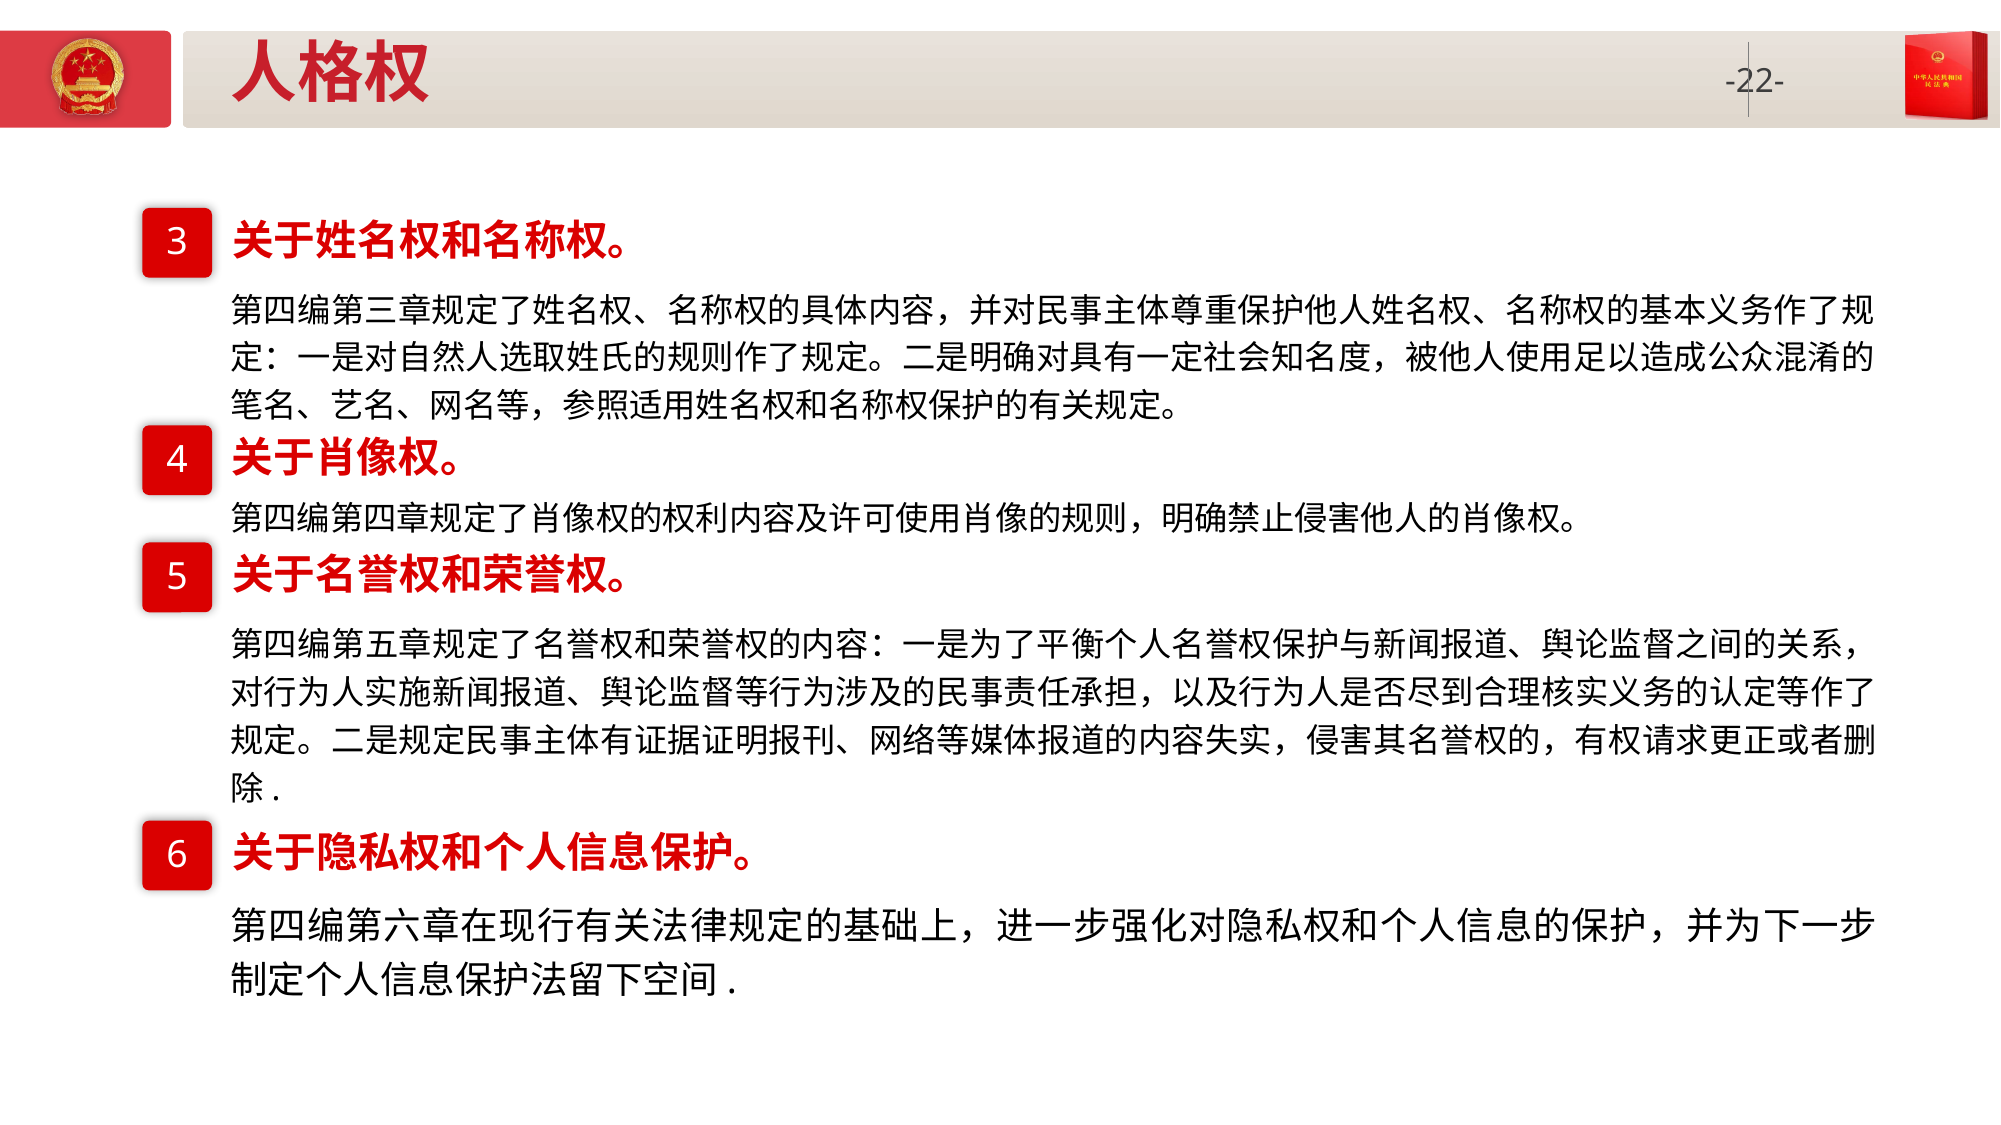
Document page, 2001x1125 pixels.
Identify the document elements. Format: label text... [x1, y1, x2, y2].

text_box 第四编第五章规定了名誉权和荣誉权的内容：一是为了平衡个人名誉权保护与新闻报道、舆论监督之间的关系，对行为人实施新闻报道、舆论监督等行为涉及的民事责任承担，以及行为人是否尽到合理核实义务的认定等作了规定。二是规定民事主体有证据证明报刊、网络等媒体报道的内容失实，侵害其名誉权的，有权请求更正或者删除. [215, 607, 1892, 815]
text_box 关于隐私权和个人信息保护。 [218, 818, 791, 884]
text_box 6 [142, 820, 213, 891]
text_box 关于名誉权和荣誉权。 [217, 540, 665, 606]
title 人格权 [215, 36, 1749, 115]
text_box 5 [142, 542, 213, 613]
text_box 4 [142, 425, 213, 496]
picture [1865, 22, 2001, 120]
picture [44, 38, 127, 117]
text_box 第四编第三章规定了姓名权、名称权的具体内容，并对民事主体尊重保护他人姓名权、名称权的基本义务作了规定：一是对自然人选取姓氏的规则作了规定。二是明确对具有一定社会知名度，被他人使用足以造成公众混淆的笔名、艺名、网名等，参照适用姓名权和名称权保护的有关规定。 [215, 273, 1890, 432]
text_box 关于肖像权。 [217, 423, 498, 489]
text_box 3 [142, 207, 213, 278]
text_box 第四编第六章在现行有关法律规定的基础上，进一步强化对隐私权和个人信息的保护，并为下一步制定个人信息保护法留下空间. [215, 885, 1892, 1009]
text_box 关于姓名权和名称权。 [217, 206, 665, 271]
text_box 第四编第四章规定了肖像权的权利内容及许可使用肖像的规则，明确禁止侵害他人的肖像权。 [215, 481, 1890, 544]
